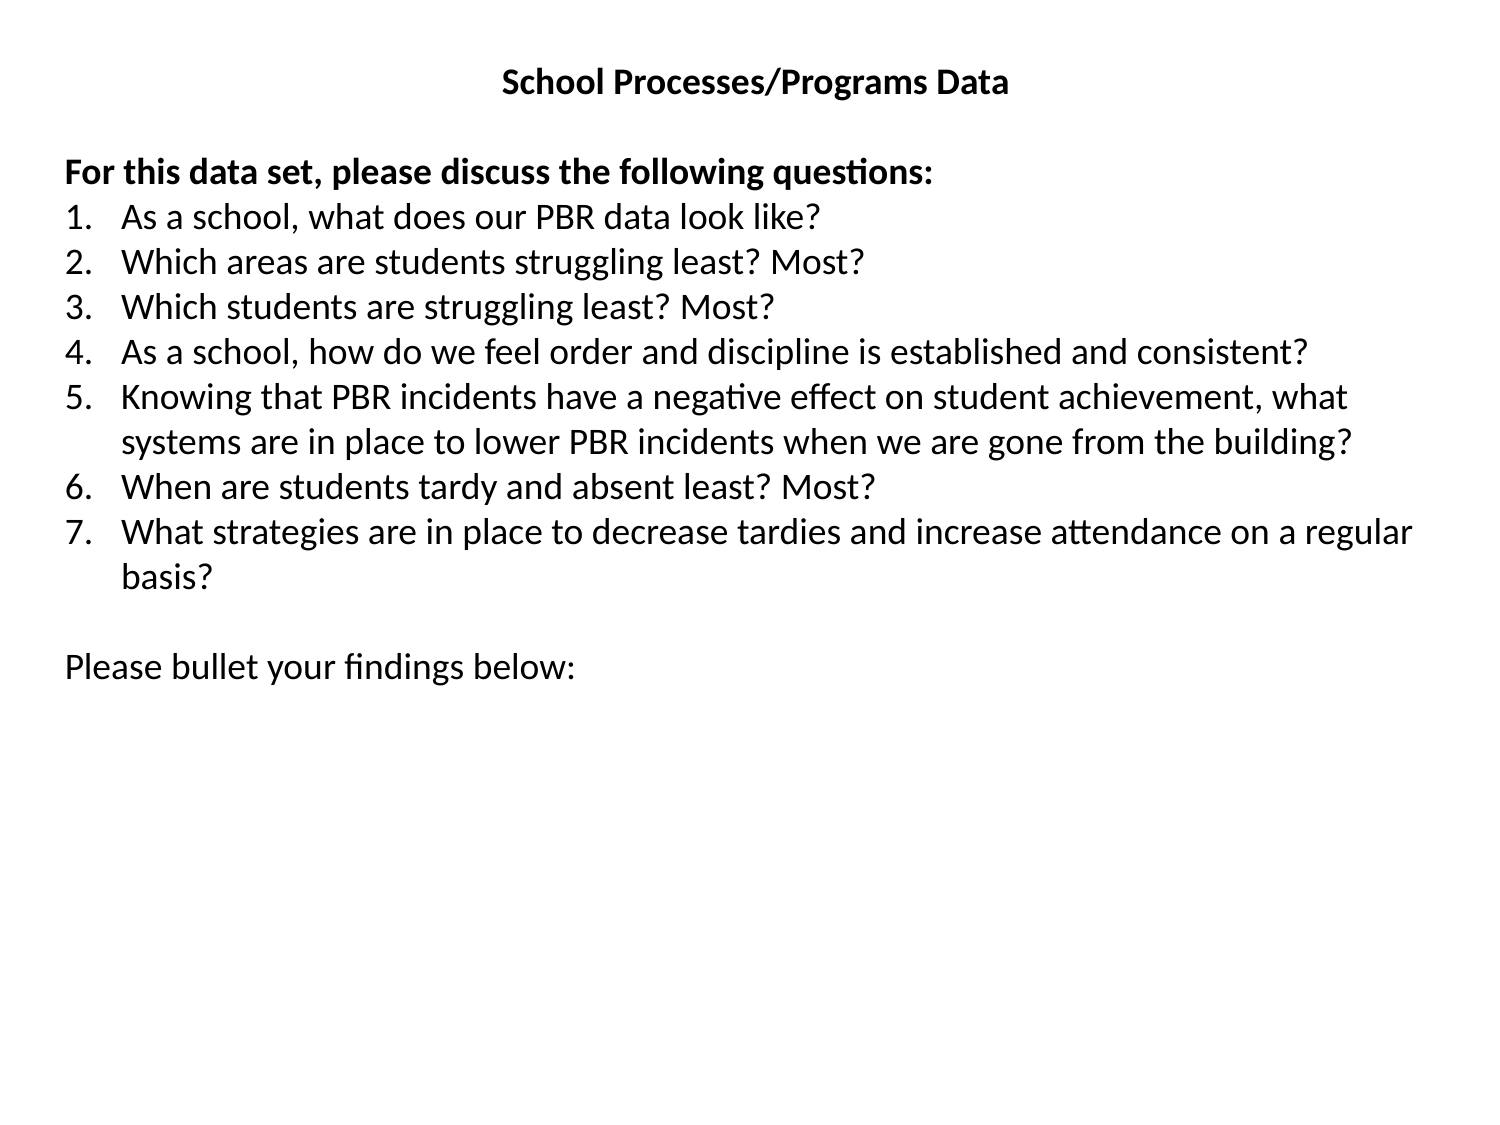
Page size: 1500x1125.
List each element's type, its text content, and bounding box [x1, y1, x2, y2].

text_box School Processes/Programs Data For this data set, please discuss the following questions: As a school, what does our PBR data look like? Which areas are students struggling least? Most? Which students are struggling least? Most? As a school, how do we feel order and discipline is established and consistent? Knowing that PBR incidents have a negative effect on student achievement, what systems are in place to lower PBR incidents when we are gone from the building? When are students tardy and absent least? Most? What strategies are in place to decrease tardies and increase attendance on a regular basis? Please bullet your findings below: [49, 49, 1463, 695]
